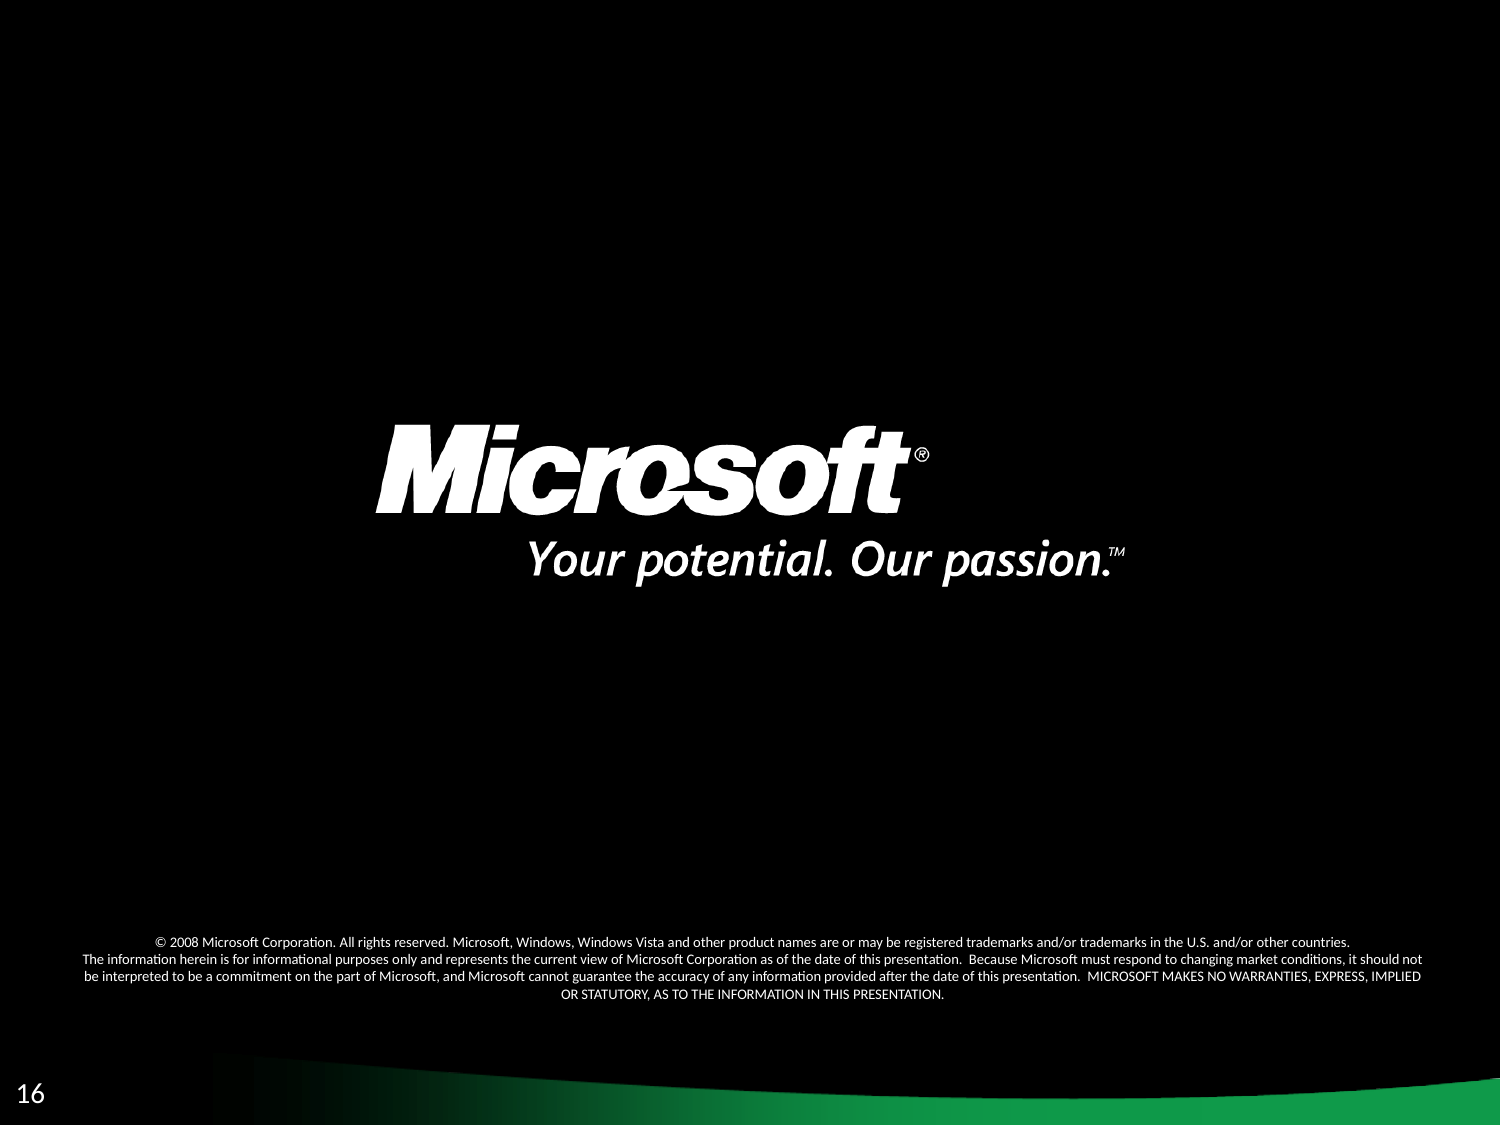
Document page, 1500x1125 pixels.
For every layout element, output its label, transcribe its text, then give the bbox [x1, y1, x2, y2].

text_box © 2008 Microsoft Corporation. All rights reserved. Microsoft, Windows, Windows Vista and other product names are or may be registered trademarks and/or trademarks in the U.S. and/or other countries. The information herein is for informational purposes only and represents the current view of Microsoft Corporation as of the date of this presentation. Because Microsoft must respond to changing market conditions, it should not be interpreted to be a commitment on the part of Microsoft, and Microsoft cannot guarantee the accuracy of any information provided after the date of this presentation. MICROSOFT MAKES NO WARRANTIES, EXPRESS, IMPLIED OR STATUTORY, AS TO THE INFORMATION IN THIS PRESENTATION. [65, 924, 1441, 1010]
picture [0, 0, 1500, 1125]
